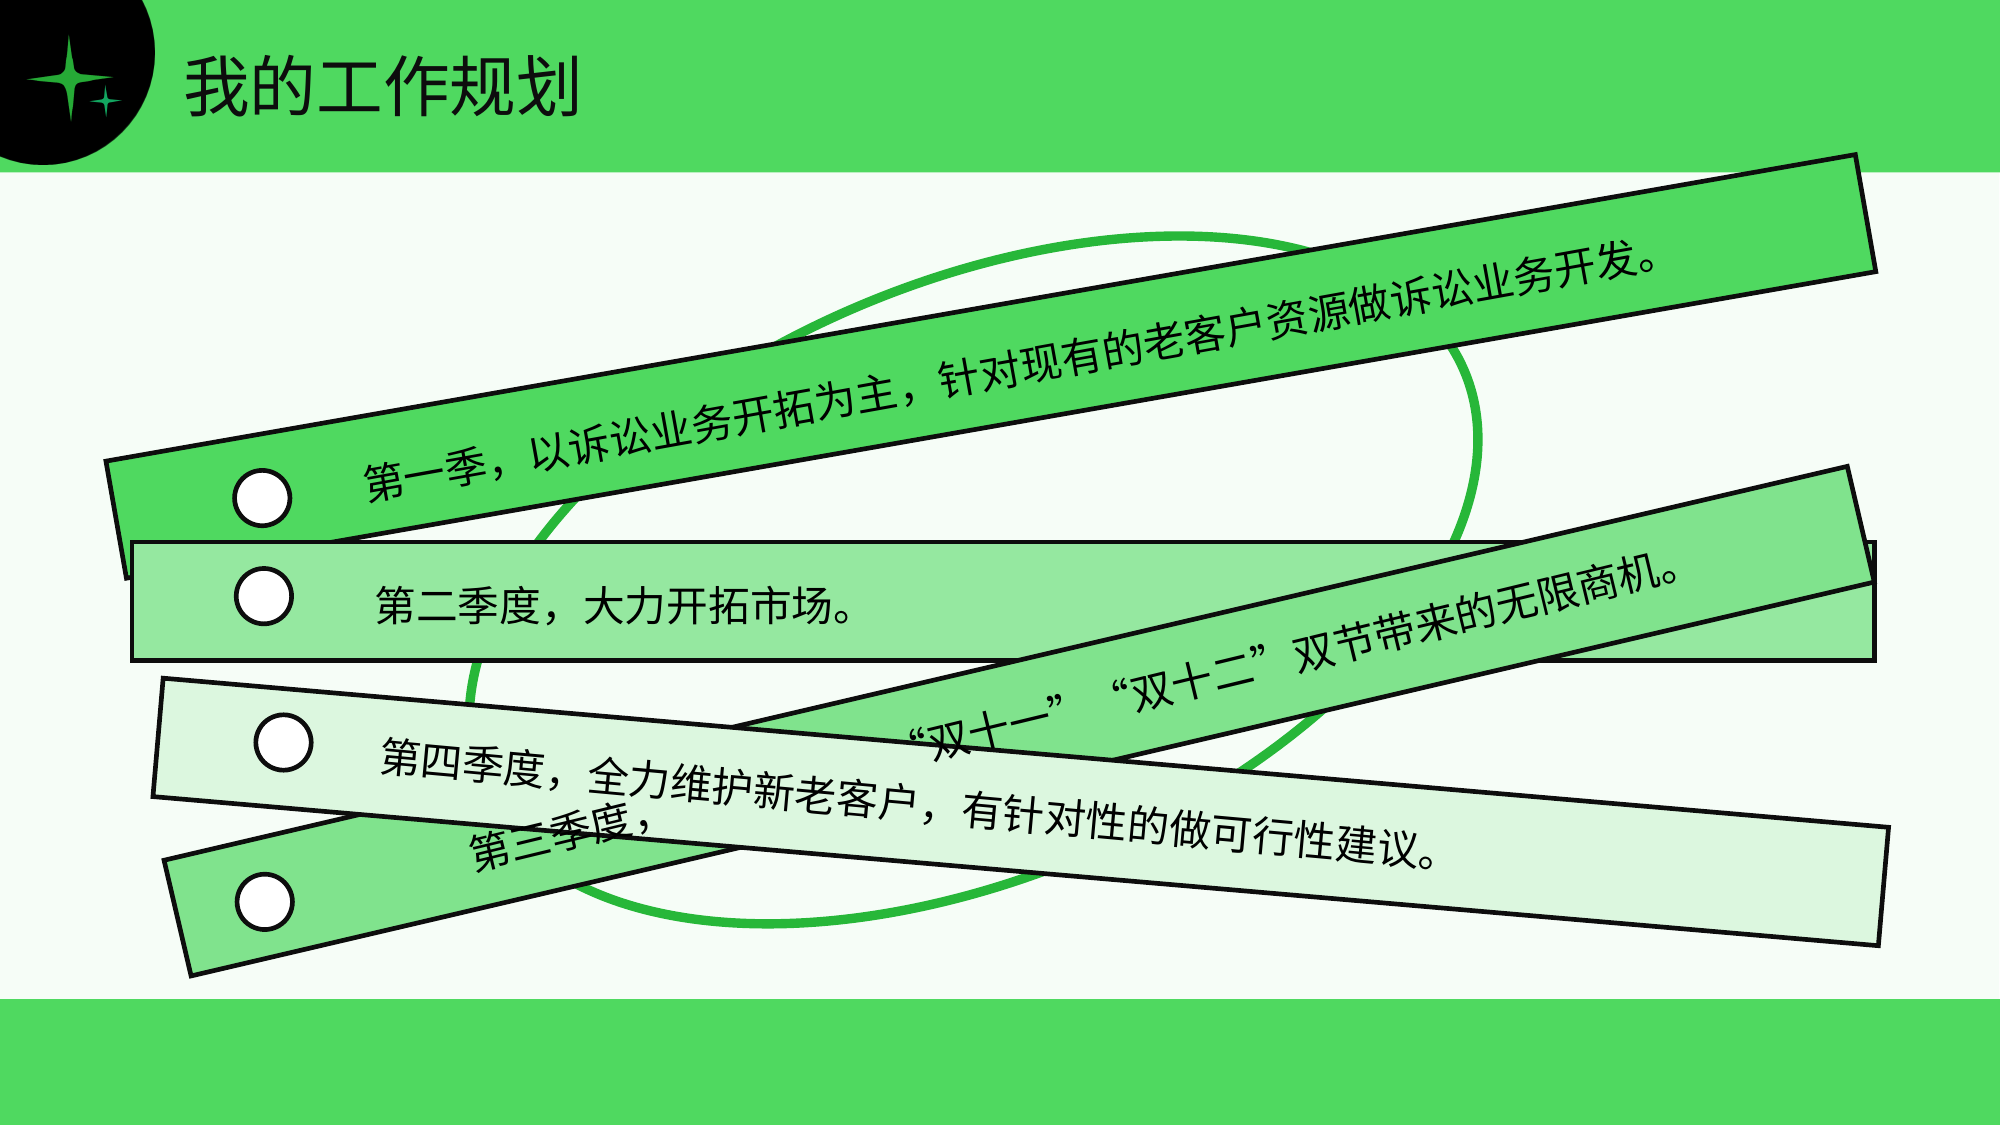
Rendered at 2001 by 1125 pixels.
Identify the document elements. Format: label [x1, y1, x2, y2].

text_box [856, 234, 1302, 306]
text_box [0, 0, 2000, 173]
text_box [0, 0, 831, 165]
text_box [236, 873, 294, 931]
text_box [0, 173, 2000, 998]
text_box [582, 872, 1034, 925]
text_box [0, 998, 2000, 1125]
text_box [102, 306, 1887, 872]
